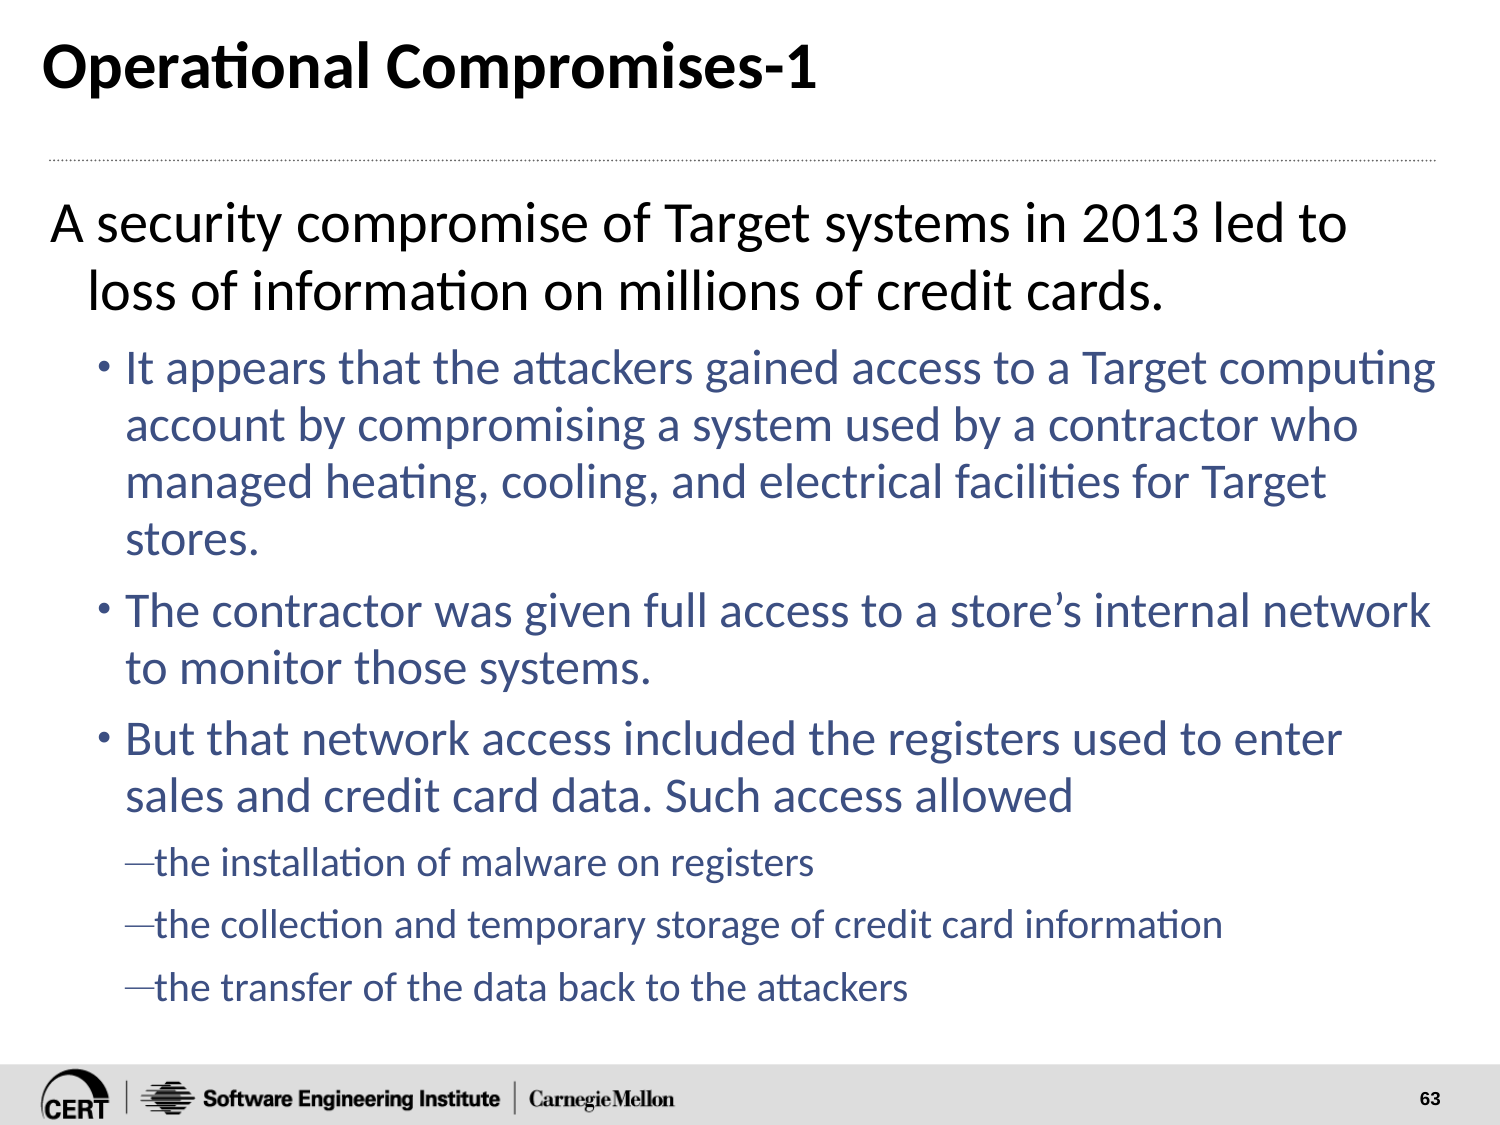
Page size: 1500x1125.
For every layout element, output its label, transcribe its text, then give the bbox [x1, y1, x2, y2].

picture [24, 1065, 688, 1125]
list A security compromise of Target systems in 2013 led to loss of information on millions of credit cards. It appears that the attackers gained access to a Target computing account by compromising a system used by a contractor who managed heating, cooling, and electrical facilities for Target stores. The contractor was given full access to a store’s internal network to monitor those systems. But that network access included the registers used to enter sales and credit card data. Such access allowed the installation of malware on registers the collection and temporary storage of credit card information the transfer of the data back to the attackers [49, 187, 1438, 1001]
title Operational Compromises-1 [42, 37, 1434, 155]
